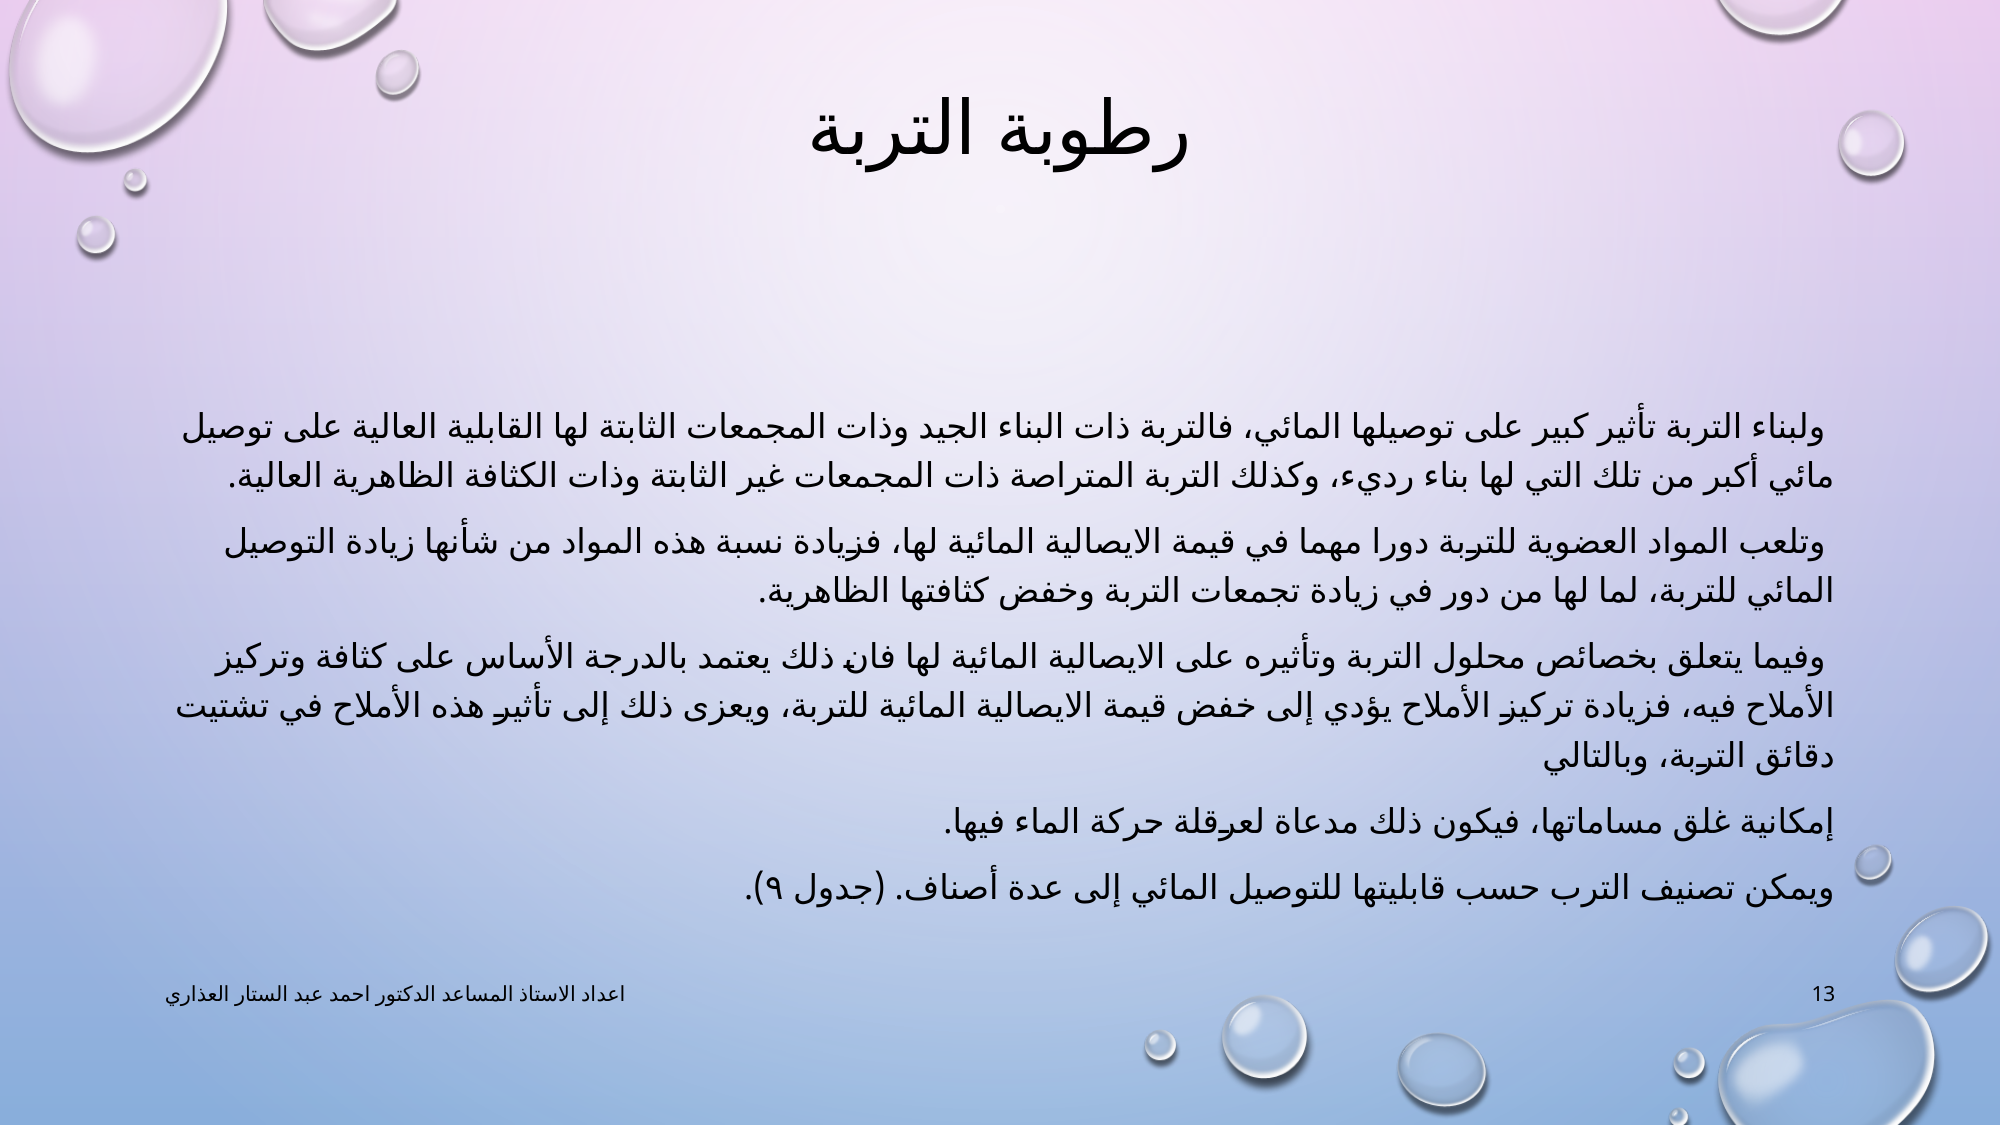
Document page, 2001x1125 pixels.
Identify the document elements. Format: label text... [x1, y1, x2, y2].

slide_number 13 [1724, 965, 1851, 1025]
list ولبناء التربة تأثير كبير على توصيلها المائي، فالتربة ذات البناء الجيد وذات المجمعات الثابتة لها القابلية العالية على توصيل مائي أكبر من تلك التي لها بناء رديء، وكذلك التربة المتراصة ذات المجمعات غير الثابتة وذات الكثافة الظاهرية العالية. وتلعب المواد العضوية للتربة دورا مهما في قيمة الايصالية المائية لها، فزيادة نسبة هذه المواد من شأنها زيادة التوصيل المائي للتربة، لما لها من دور في زيادة تجمعات التربة وخفض كثافتها الظاهرية. وفيما يتعلق بخصائص محلول التربة وتأثيره على الايصالية المائية لها فان ذلك يعتمد بالدرجة الأساس على كثافة وتركيز الأملاح فيه، فزيادة تركيز الأملاح يؤدي إلى خفض قيمة الايصالية المائية للتربة، ويعزى ذلك إلى تأثير هذه الأملاح في تشتيت دقائق التربة، وبالتالي إمكانية غلق مساماتها، فيكون ذلك مدعاة لعرقلة حركة الماء فيها. ويمكن تصنيف الترب حسب قابليتها للتوصيل المائي إلى عدة أصناف. (جدول ۹). [149, 388, 1850, 950]
footer اعداد الاستاذ المساعد الدكتور احمد عبد الستار العذاري [149, 965, 1245, 1025]
title رطوبة التربة [780, 52, 1220, 208]
picture [0, 0, 2000, 1125]
